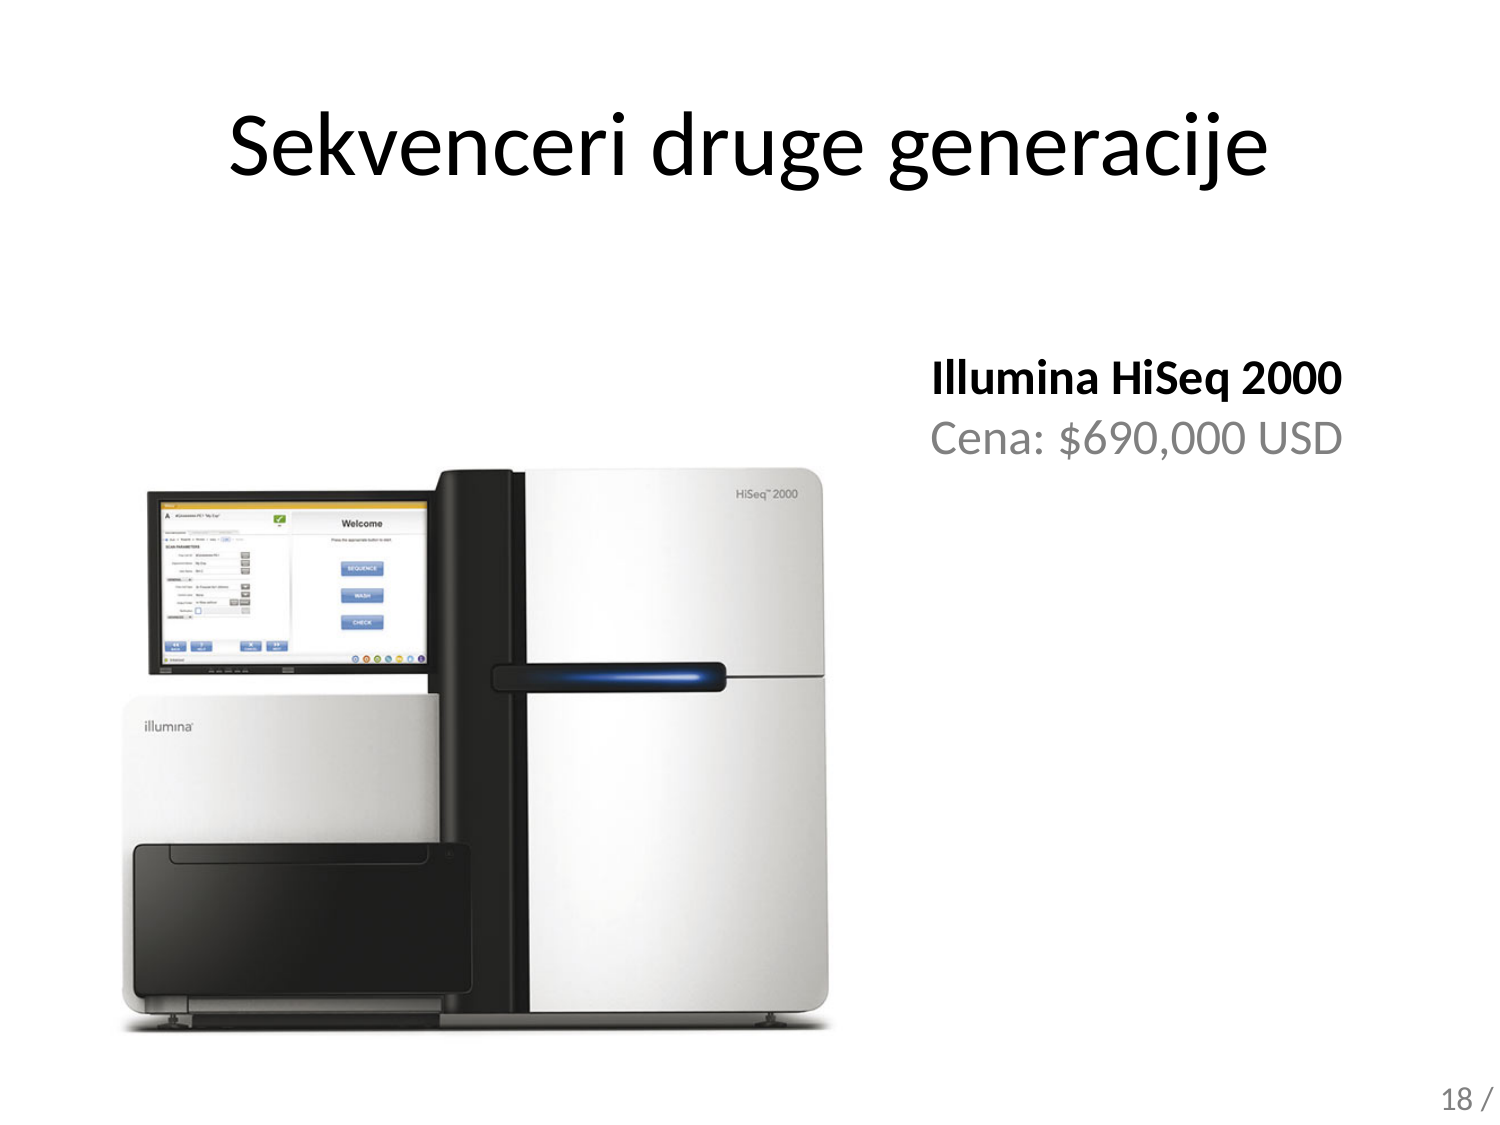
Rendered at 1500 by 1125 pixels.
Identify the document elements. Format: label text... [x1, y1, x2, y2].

title Sekvenceri druge generacije [75, 45, 1425, 233]
text_box Illumina HiSeq 2000 Cena: $690,000 USD [915, 337, 1359, 473]
picture [74, 412, 876, 1090]
